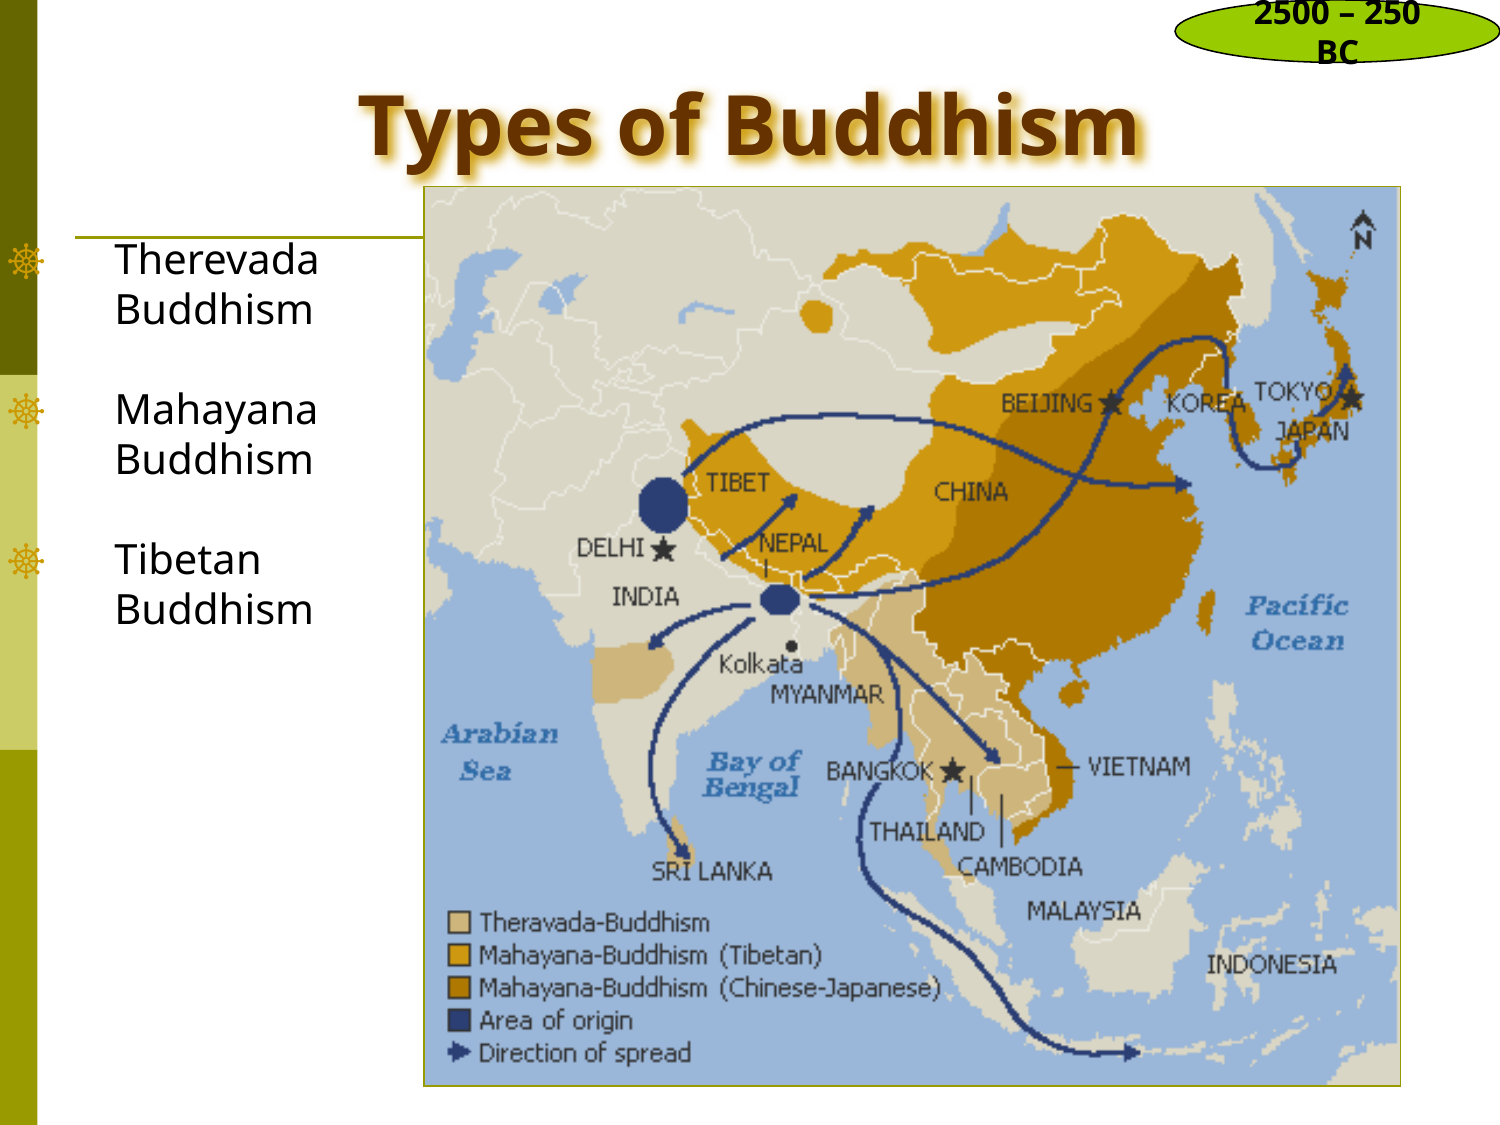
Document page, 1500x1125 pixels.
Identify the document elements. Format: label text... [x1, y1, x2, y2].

picture [424, 187, 1400, 1086]
text_box Therevada Buddhism Mahayana Buddhism Tibetan Buddhism [0, 224, 388, 644]
text_box Types of Buddhism [50, 64, 1450, 180]
text_box 2500 – 250 BC [1175, 0, 1500, 63]
